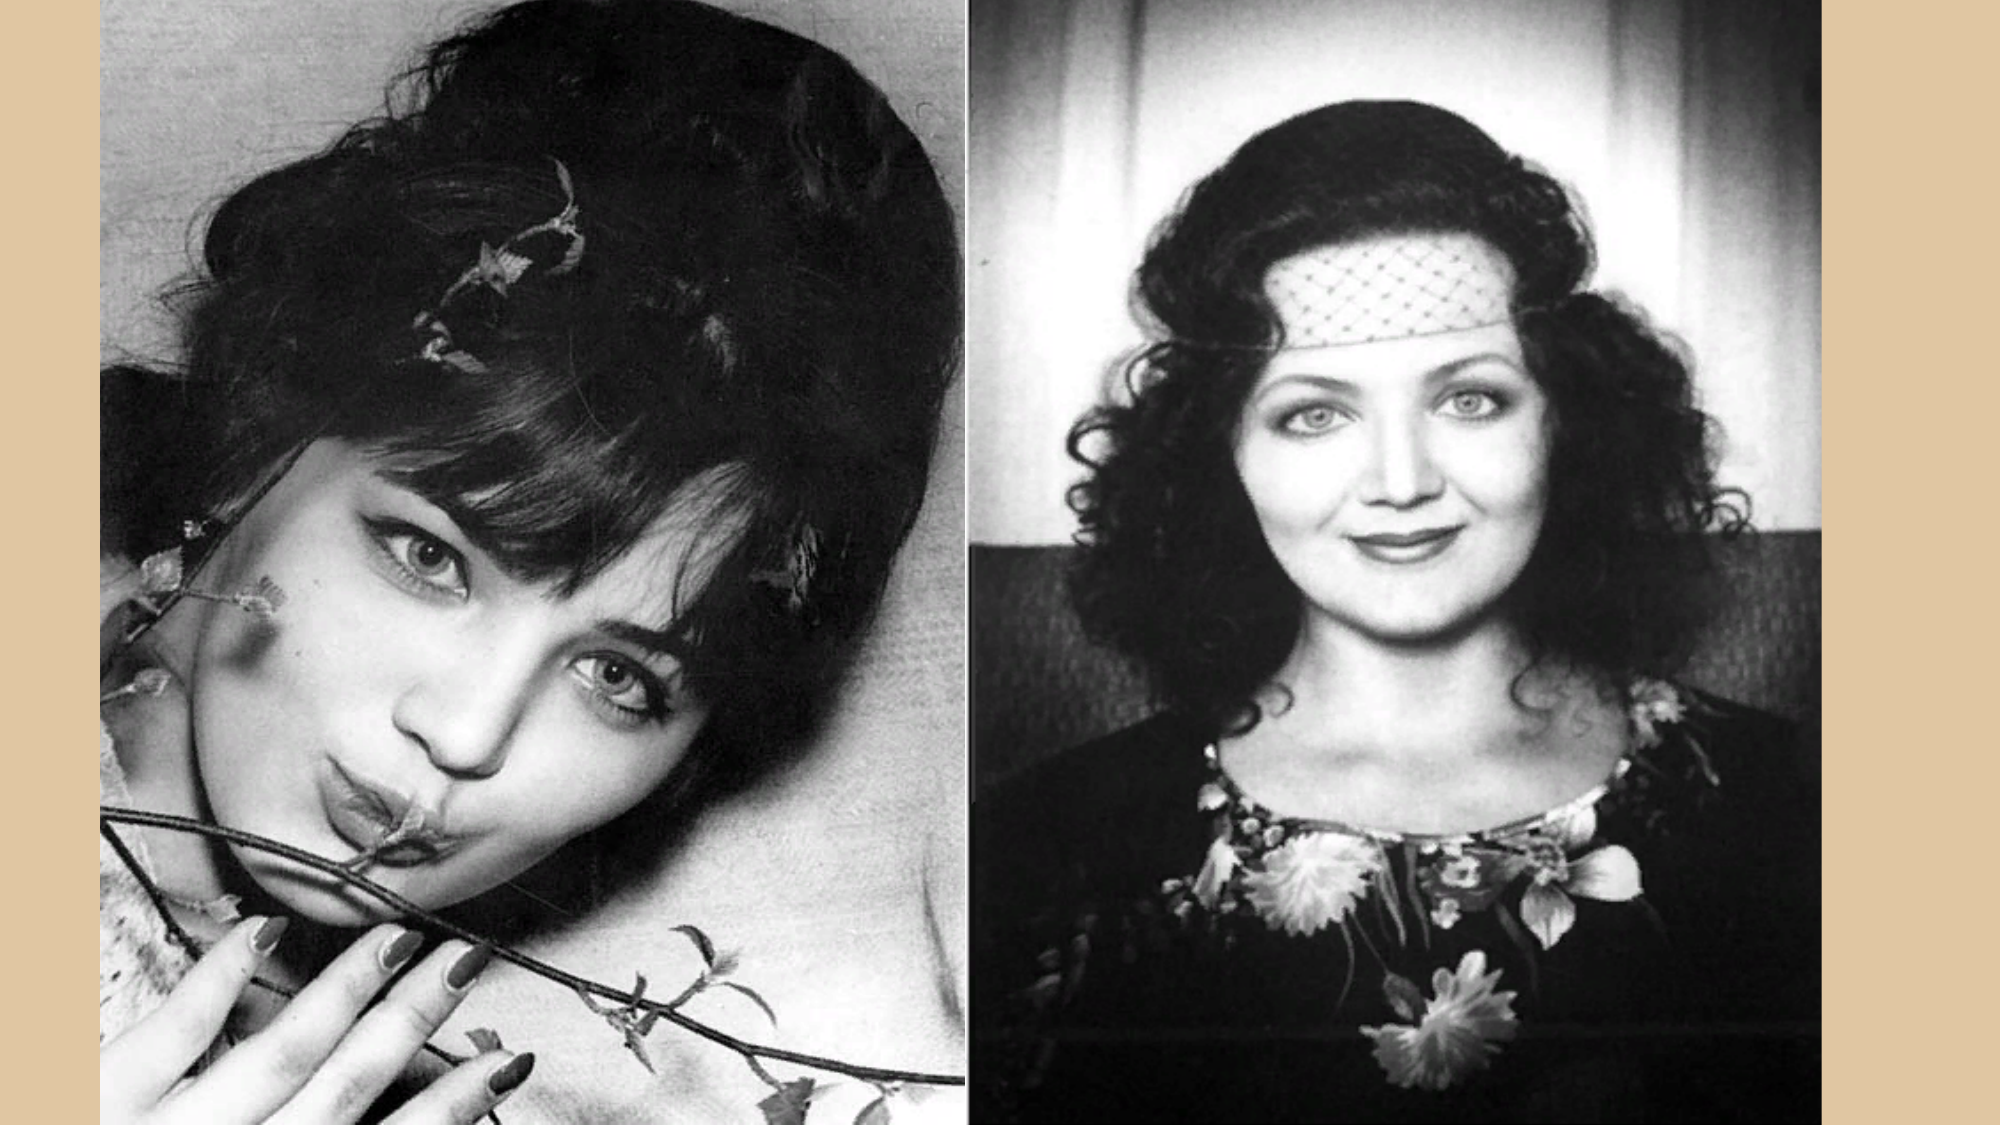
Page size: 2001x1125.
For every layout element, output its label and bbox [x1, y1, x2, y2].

picture [100, 0, 1822, 1125]
